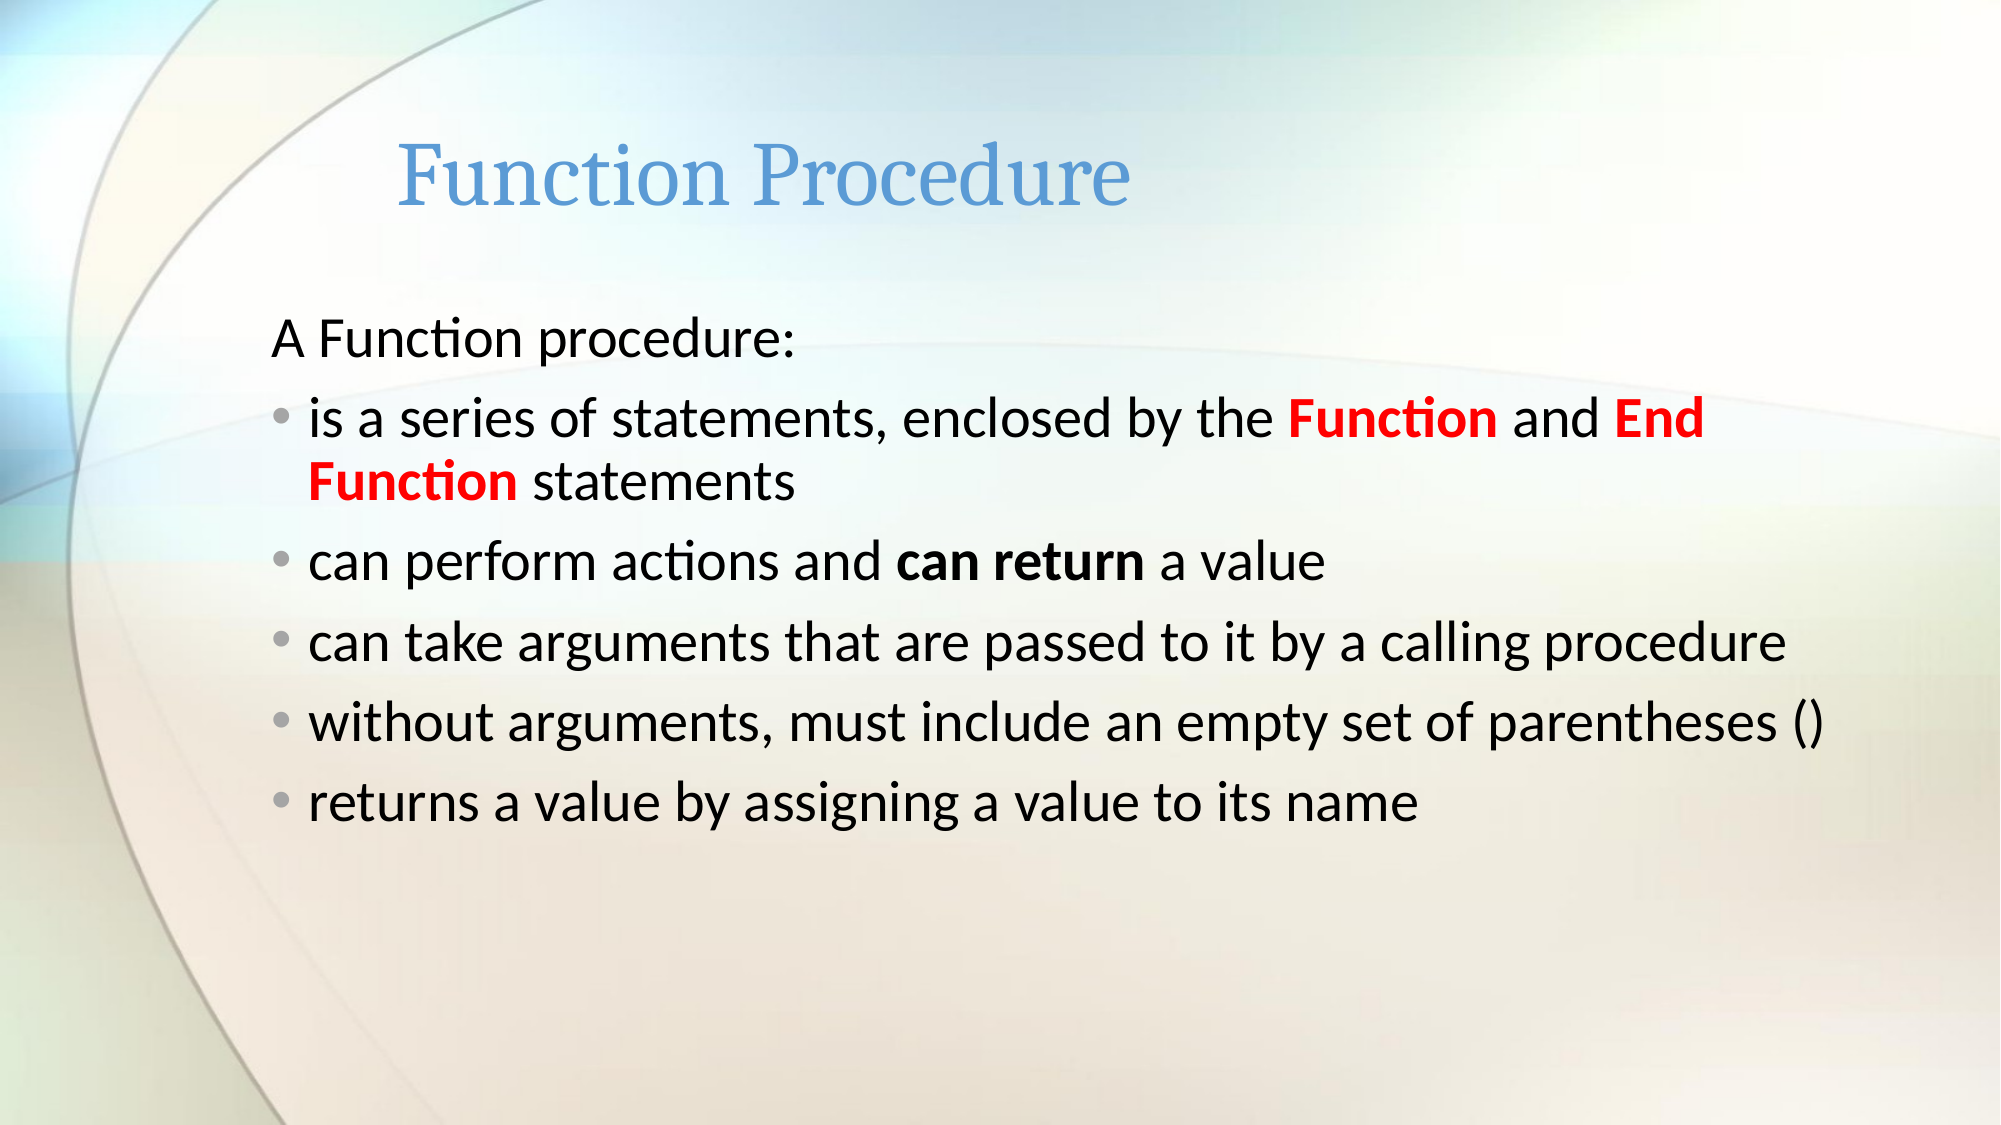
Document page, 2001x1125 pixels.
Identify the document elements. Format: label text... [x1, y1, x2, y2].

list A Function procedure: is a series of statements, enclosed by the Function and End Function statements can perform actions and can return a value can take arguments that are passed to it by a calling procedure without arguments, must include an empty set of parentheses () returns a value by assigning a value to its name [256, 299, 1863, 1014]
title Function Procedure [381, 59, 1863, 278]
picture [0, 0, 2001, 1125]
